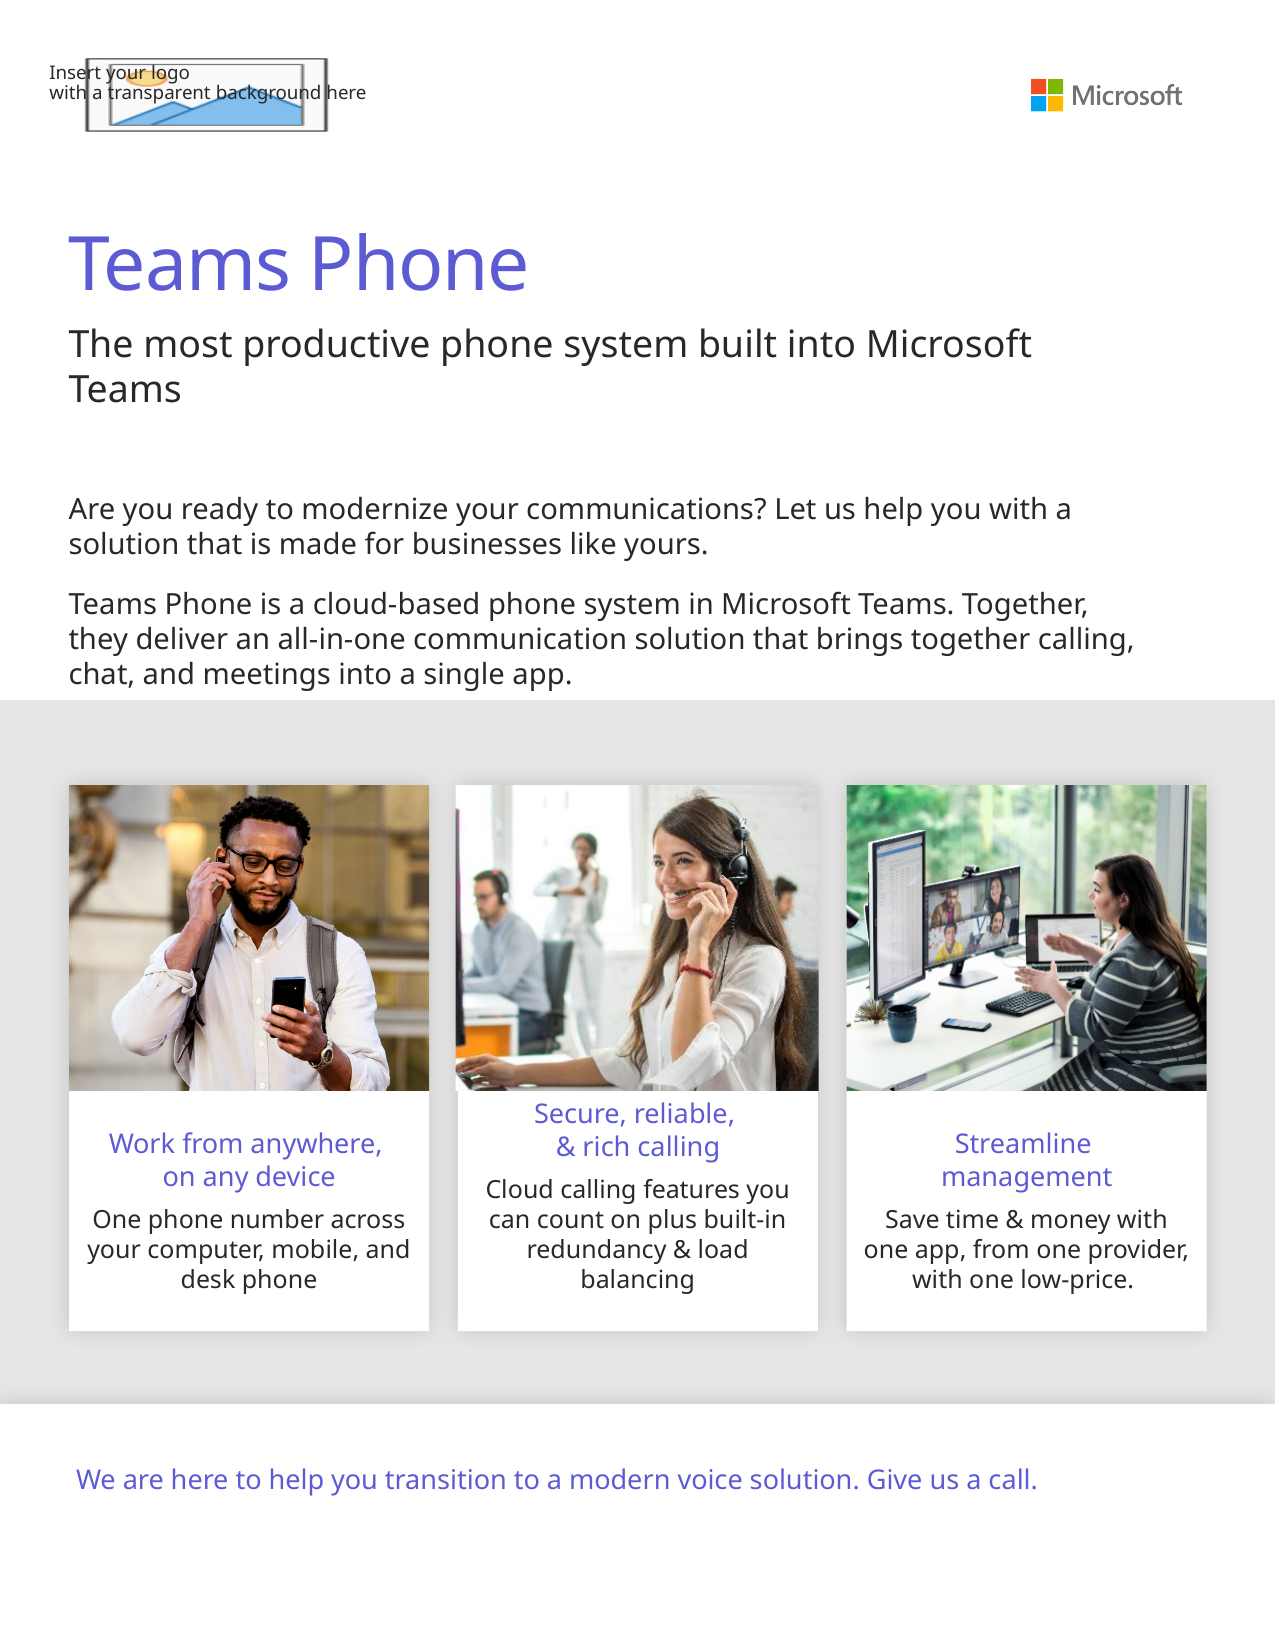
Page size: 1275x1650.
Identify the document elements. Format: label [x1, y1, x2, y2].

picture [78, 55, 337, 135]
picture [69, 785, 430, 1091]
picture [846, 785, 1207, 1091]
picture [1010, 59, 1203, 131]
picture [455, 785, 819, 1091]
